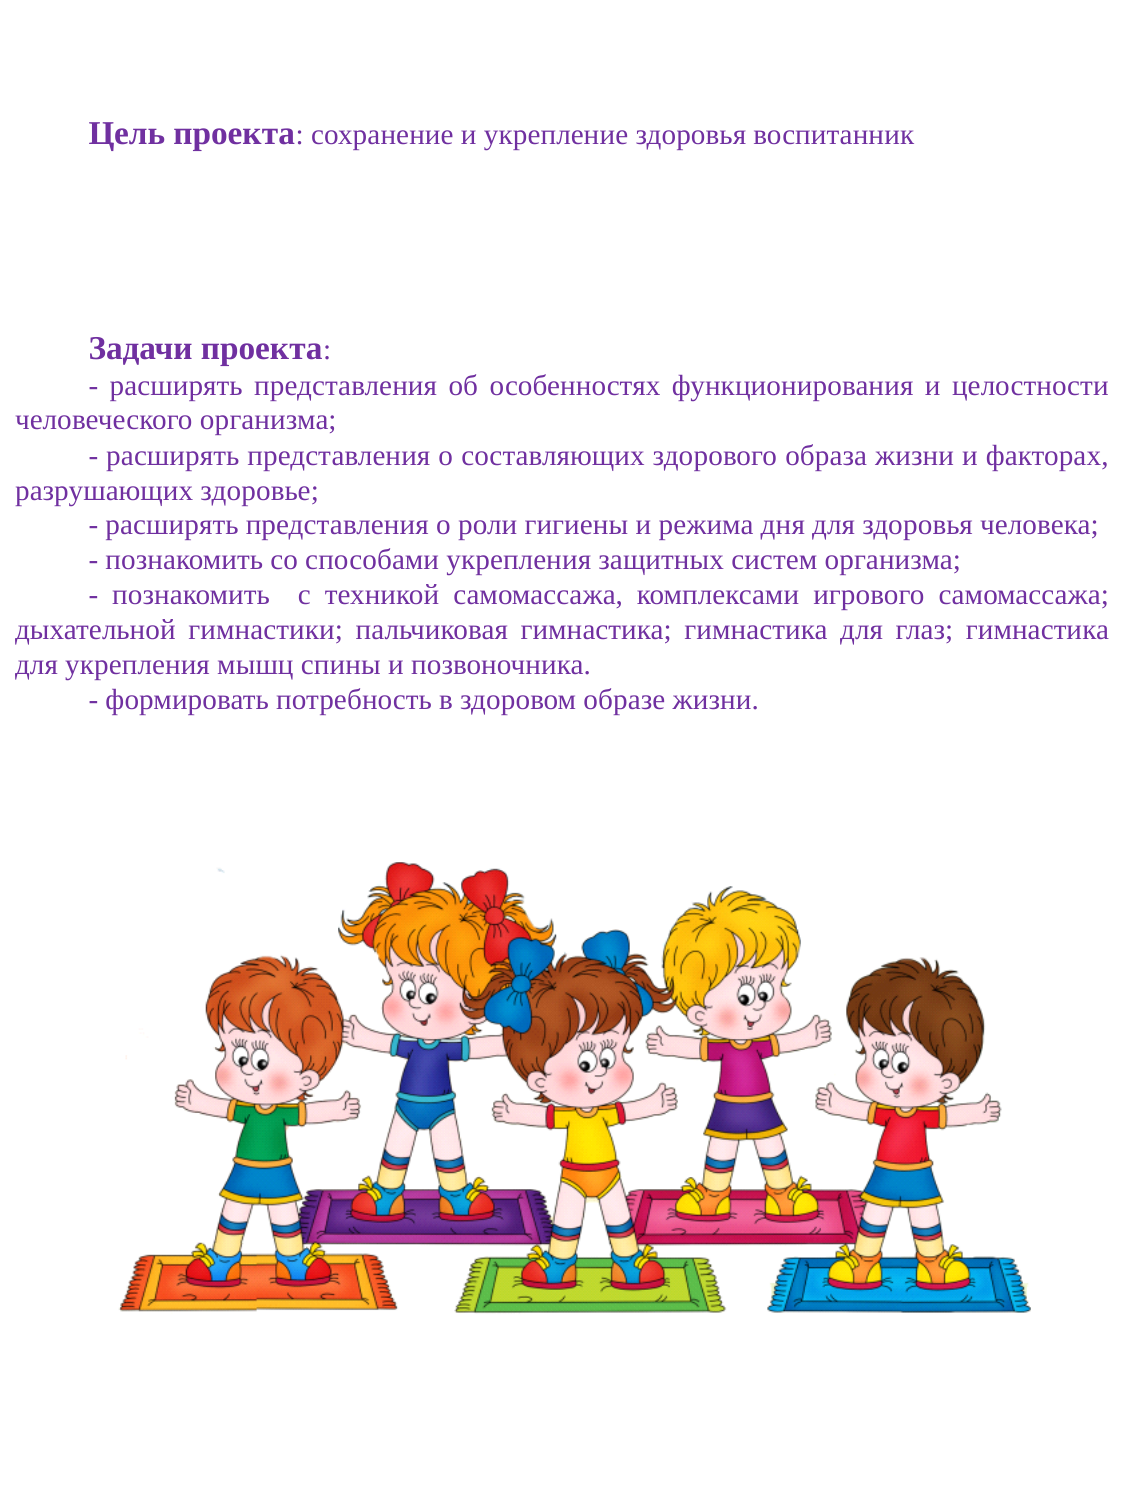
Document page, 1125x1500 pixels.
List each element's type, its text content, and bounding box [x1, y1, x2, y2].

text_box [98, 857, 1036, 1365]
text_box Цель проекта: сохранение и укрепление здоровья воспитанник Задачи проекта: - расширять представления об особенностях функционирования и целостности человеческого организма; - расширять представления о составляющих здорового образа жизни и факторах, разрушающих здоровье; - расширять представления о роли гигиены и режима дня для здоровья человека; - познакомить со способами укрепления защитных систем организма; - познакомить с техникой самомассажа, комплексами игрового самомассажа; дыхательной гимнастики; пальчиковая гимнастика; гимнастика для глаз; гимнастика для укрепления мышц спины и позвоночника. - формировать потребность в здоровом образе жизни. [0, 103, 1125, 723]
